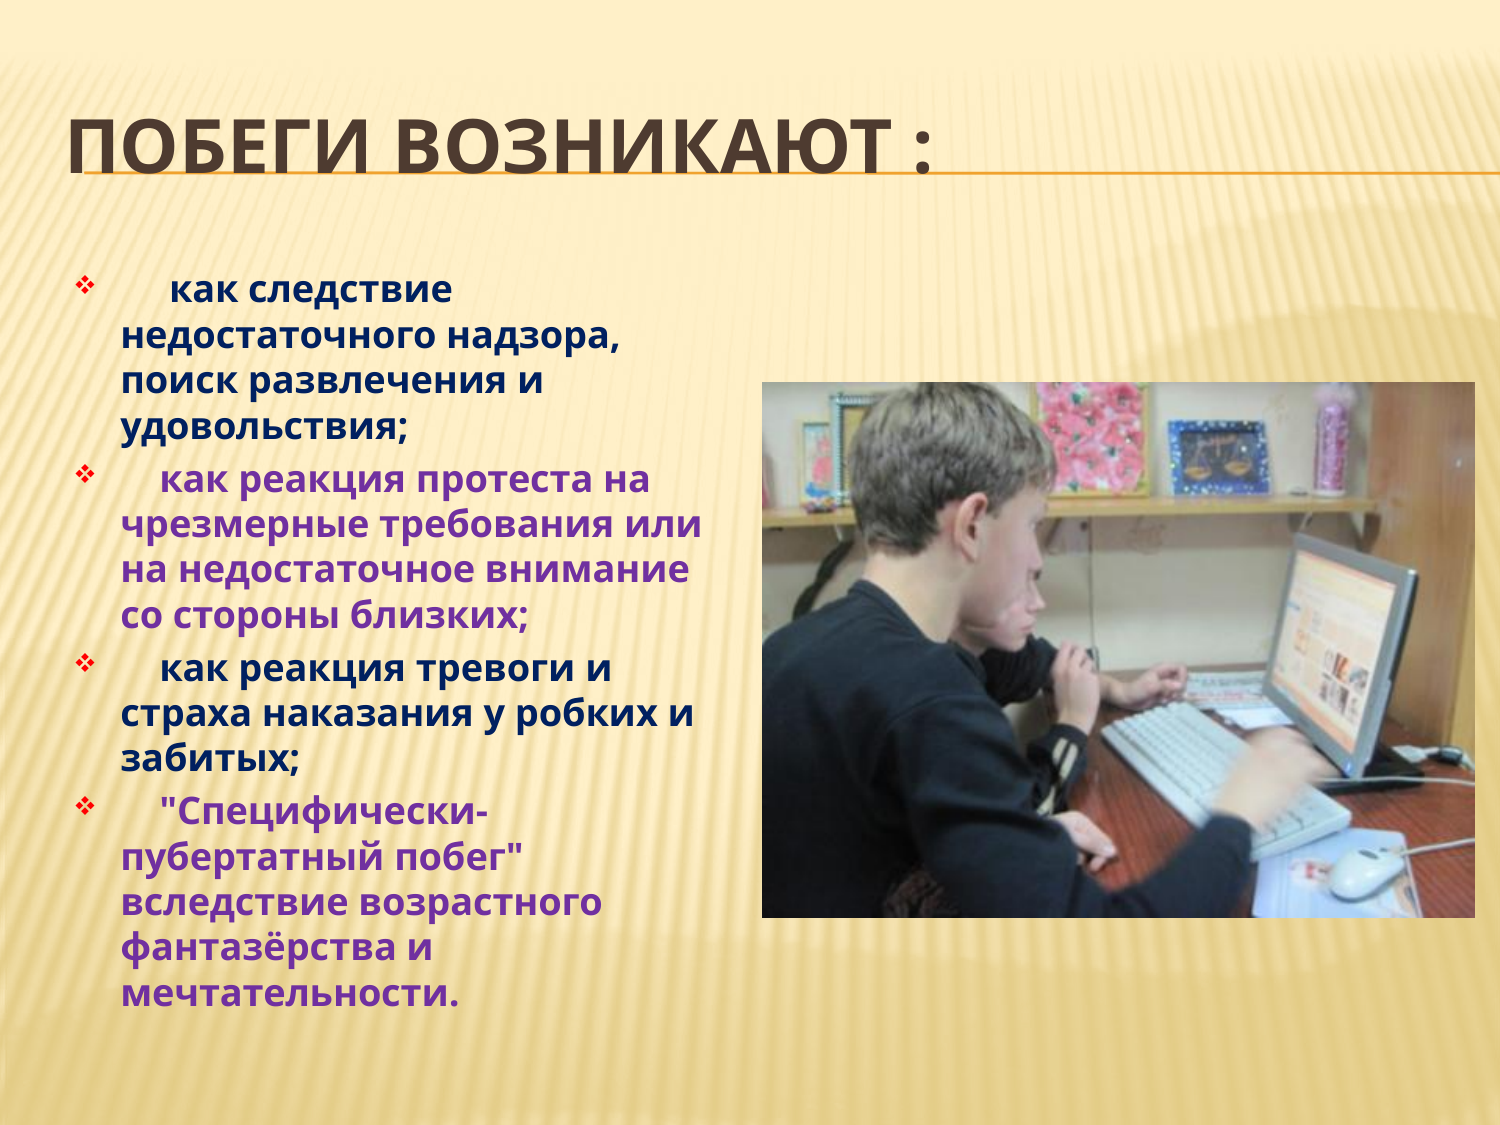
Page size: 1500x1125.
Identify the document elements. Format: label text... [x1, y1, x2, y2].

title Побеги возникают : [49, 75, 1475, 213]
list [762, 382, 1476, 918]
list как следствие недостаточного надзора, поиск развлечения и удовольствия; как реакция протеста на чрезмерные требования или на недостаточное внимание со стороны близких; как реакция тревоги и страха наказания у робких и забитых; "Специфически-пубертатный побег" вследствие возрастного фантазёрства и мечтательности. [58, 257, 747, 1033]
